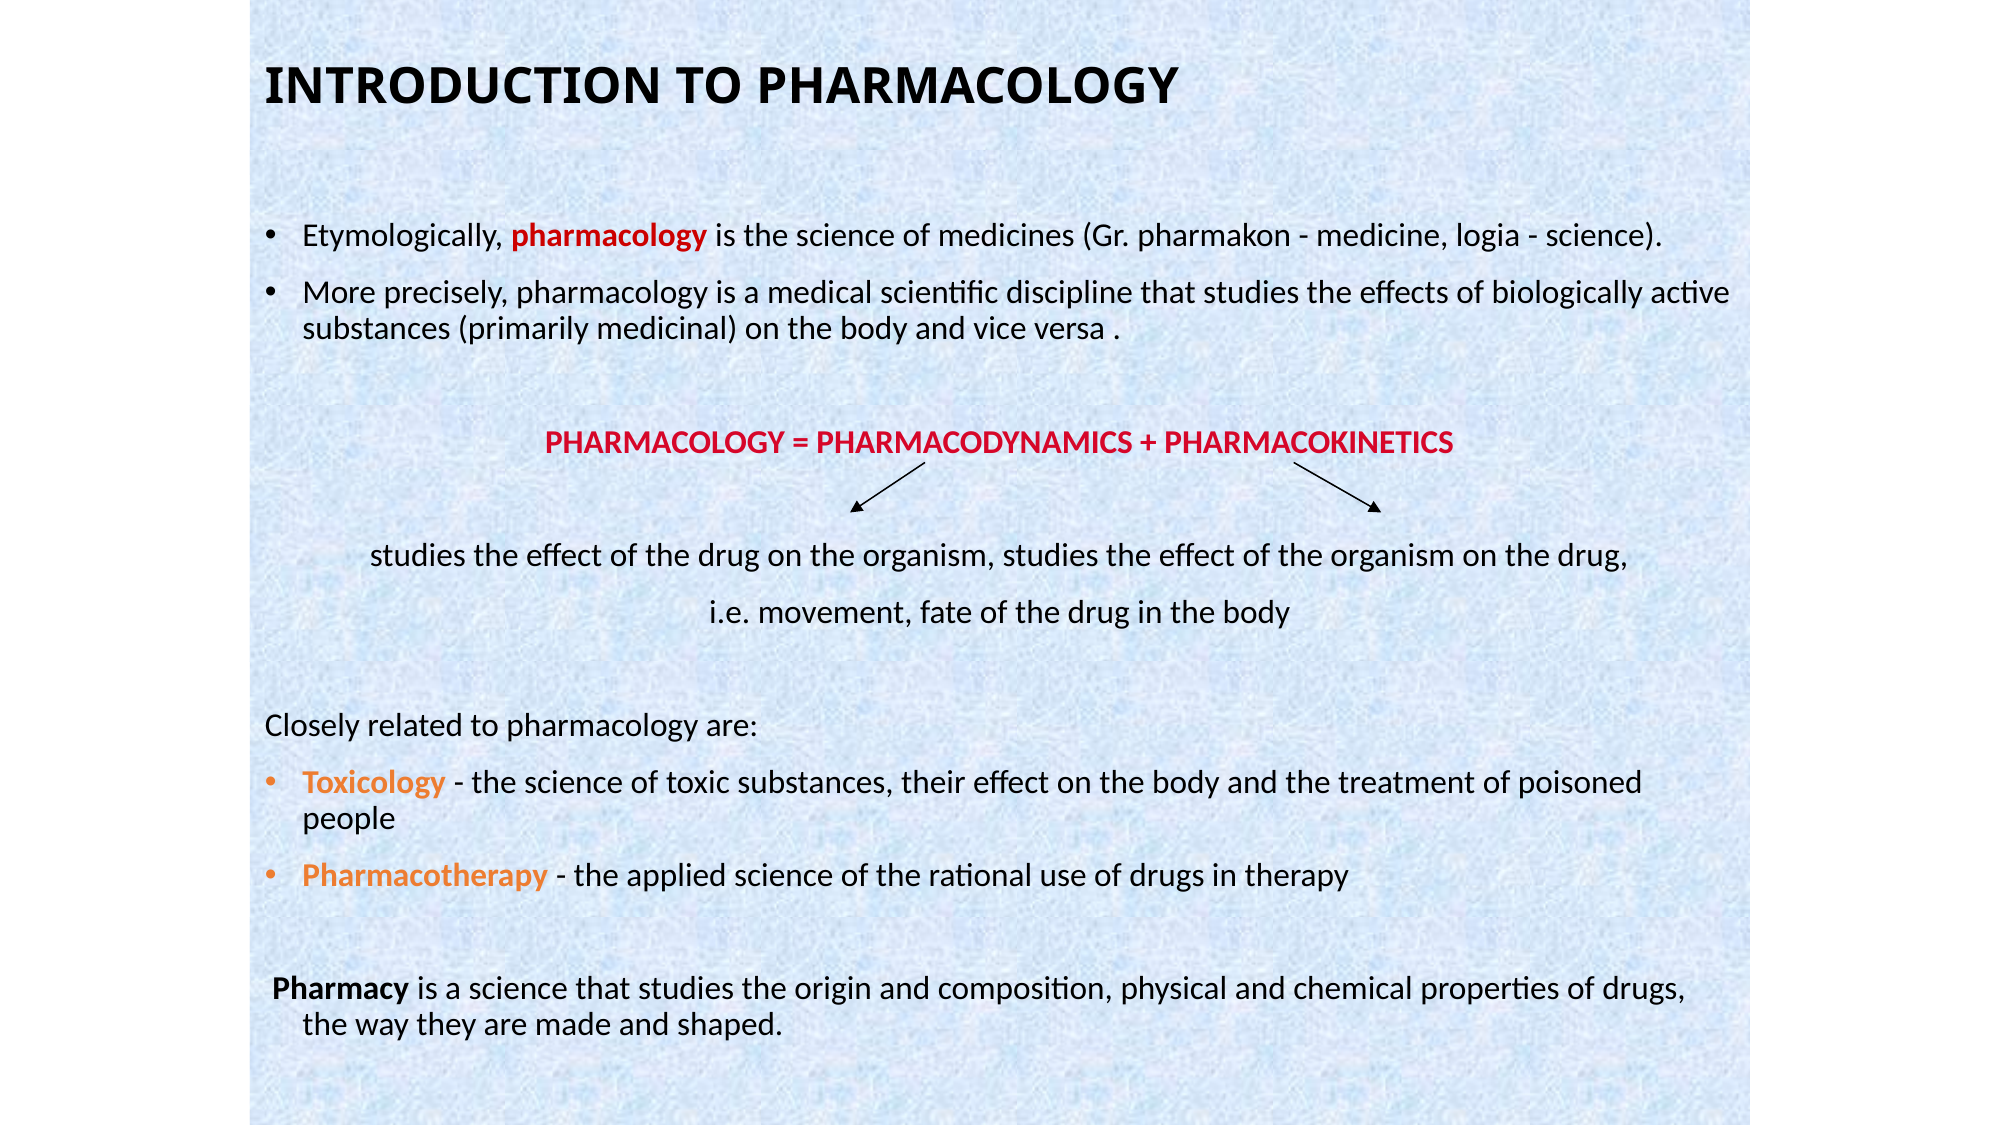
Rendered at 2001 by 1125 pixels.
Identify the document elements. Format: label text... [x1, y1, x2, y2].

list Etymologically, pharmacology is the science of medicines (Gr. pharmakon - medicine, logia - science). More precisely, pharmacology is a medical scientific discipline that studies the effects of biologically active substances (primarily medicinal) on the body and vice versa . PHARMACOLOGY = PHARMACODYNAMICS + PHARMACOKINETICS studies the effect of the drug on the organism, studies the effect of the organism on the drug, i.e. movement, fate of the drug in the body Closely related to pharmacology are: Toxicology - the science of toxic substances, their effect on the body and the treatment of poisoned people Pharmacotherapy - the applied science of the rational use of drugs in therapy Pharmacy is a science that studies the origin and composition, physical and chemical properties of drugs, the way they are made and shaped. [249, 149, 1750, 1125]
text_box [1293, 462, 1382, 513]
text_box [849, 462, 926, 513]
title INTRODUCTION TO PHARMACOLOGY [249, 0, 1750, 149]
